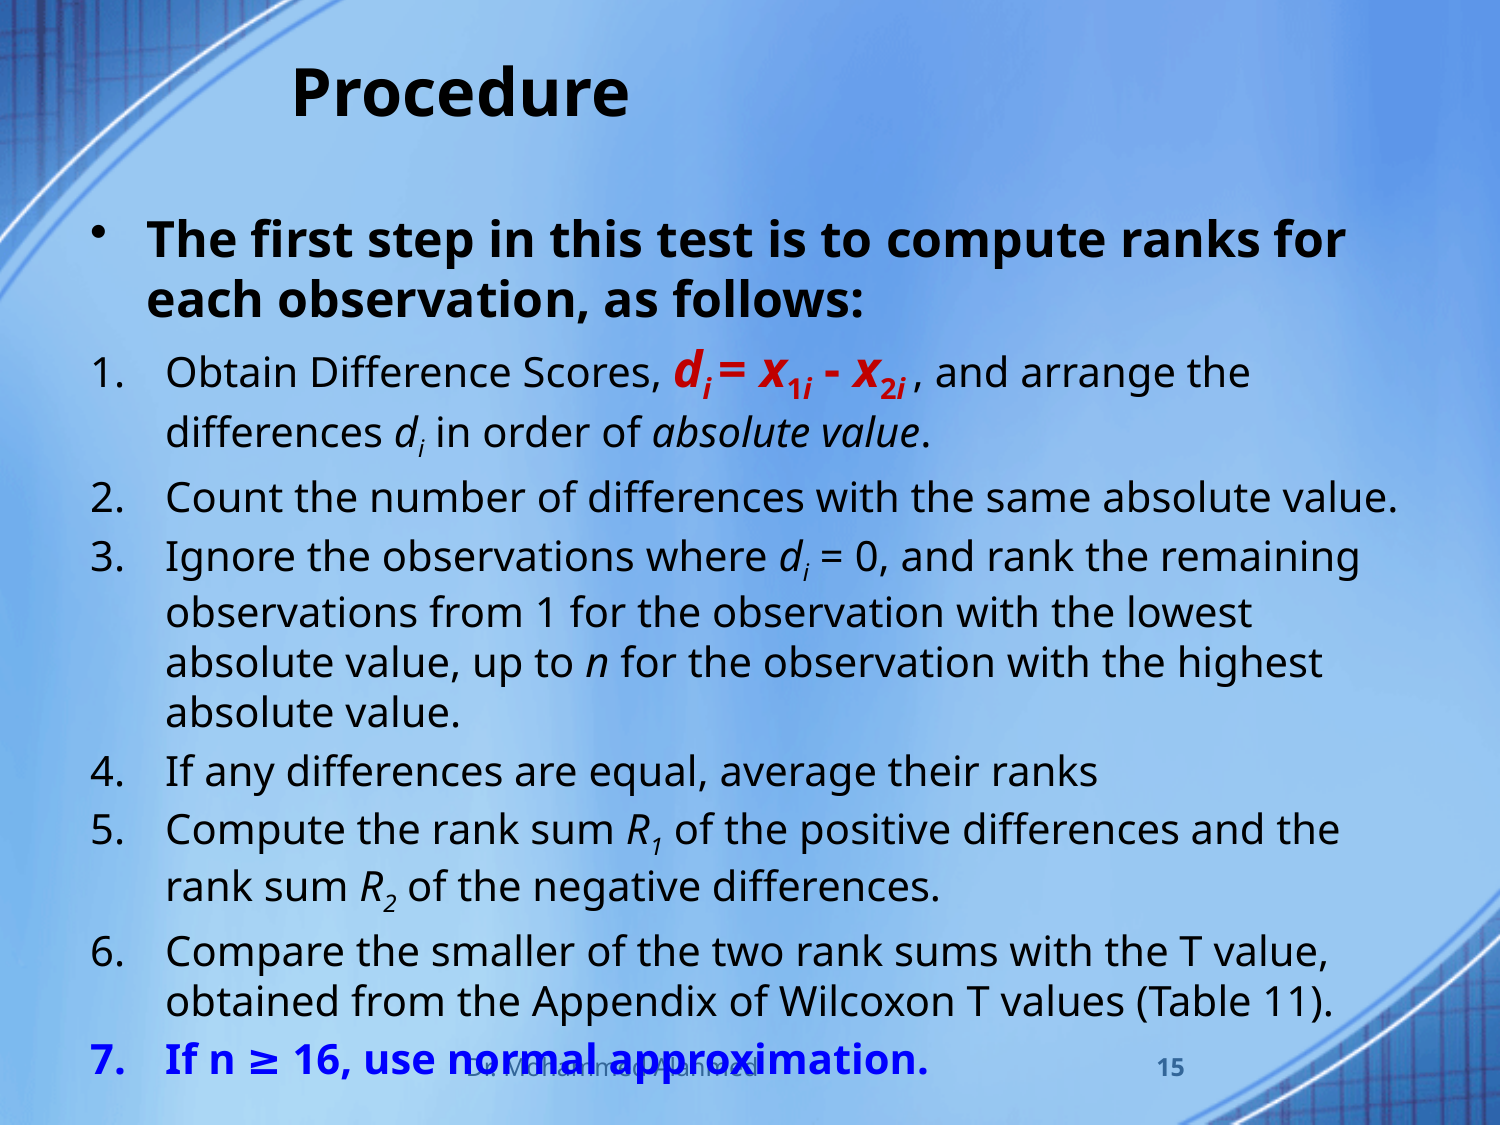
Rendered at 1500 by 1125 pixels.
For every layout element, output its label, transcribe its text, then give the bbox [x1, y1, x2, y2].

list The first step in this test is to compute ranks for each observation, as follows: Obtain Difference Scores, di = x1i - x2i , and arrange the differences di in order of absolute value. Count the number of differences with the same absolute value. Ignore the observations where di = 0, and rank the remaining observations from 1 for the observation with the lowest absolute value, up to n for the observation with the highest absolute value. If any differences are equal, average their ranks Compute the rank sum R1 of the positive differences and the rank sum R2 of the negative differences. Compare the smaller of the two rank sums with the T value, obtained from the Appendix of Wilcoxon T values (Table 11). If n ≥ 16, use normal approximation. [74, 199, 1426, 981]
slide_number 15 [887, 1037, 1201, 1100]
footer Dr. Mohammed Alahmed [374, 1037, 851, 1100]
picture [0, 0, 1500, 1125]
title Procedure [274, 24, 1426, 138]
